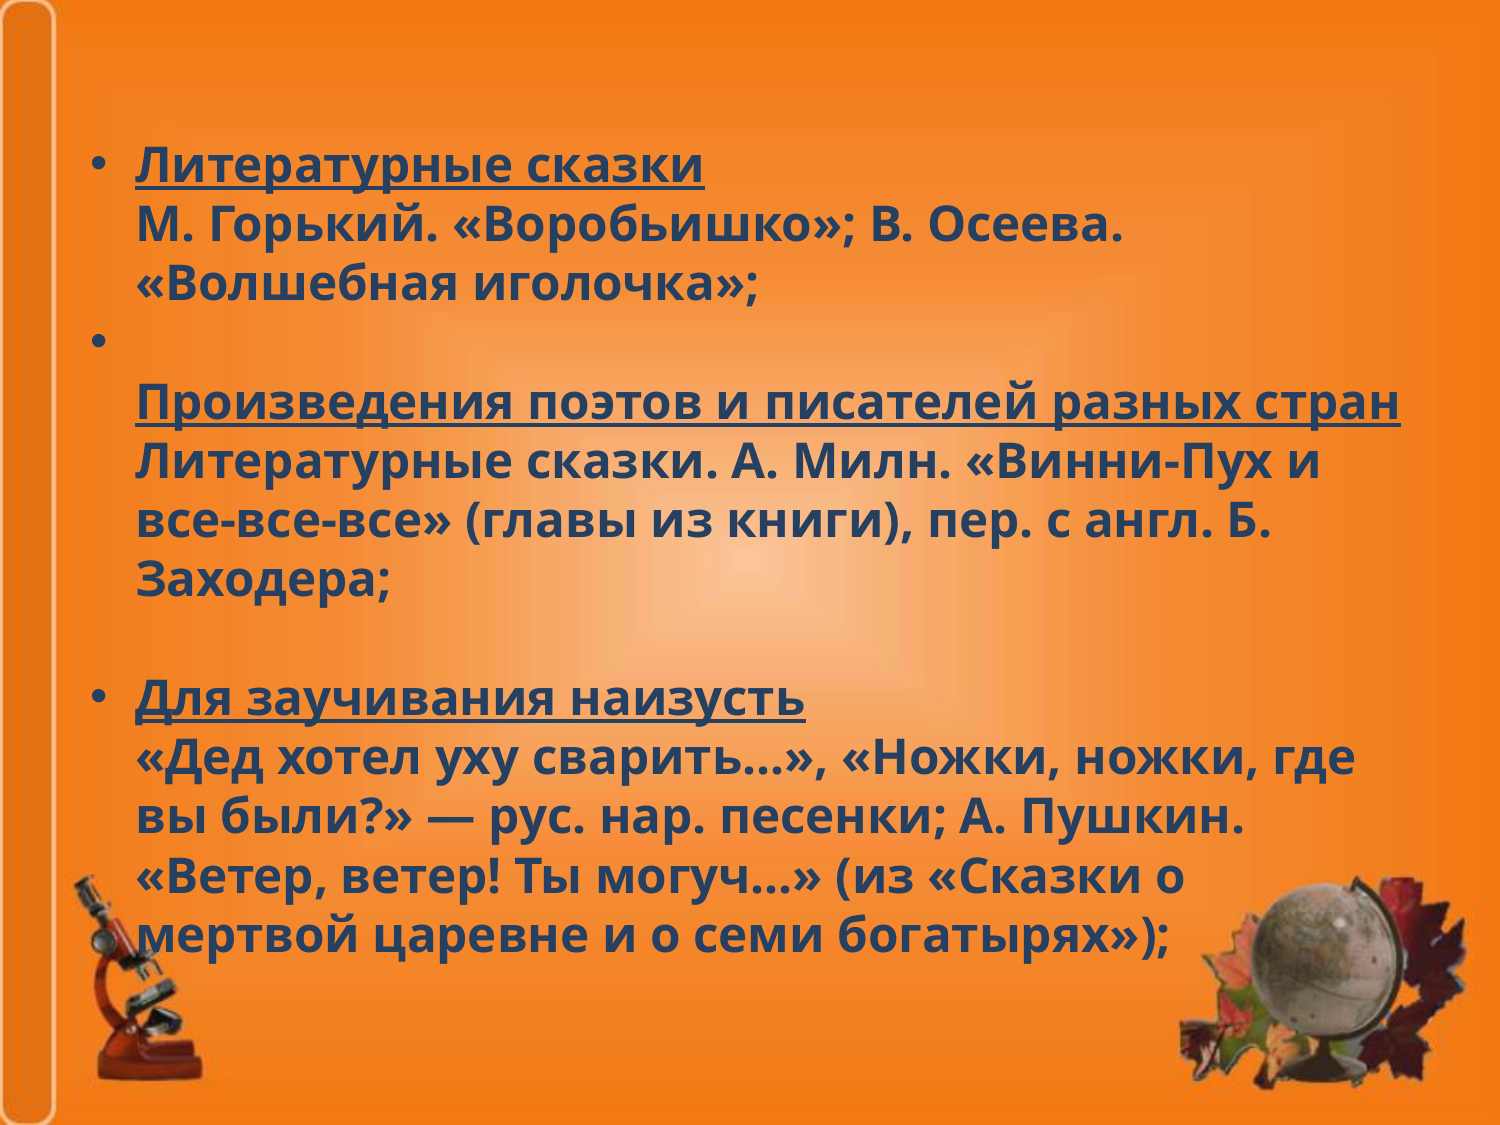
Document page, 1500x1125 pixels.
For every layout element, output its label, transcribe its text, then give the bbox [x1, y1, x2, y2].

picture [0, 0, 1500, 1125]
list Литературные сказки М. Горький. «Воробьишко»; В. Осеева. «Волшебная иголочка»; Произведения поэтов и писателей разных стран Литературные сказки. А. Милн. «Винни-Пух и все-все-все» (главы из книги), пер. с англ. Б. Заходера; Для заучивания наизусть «Дед хотел уху сварить...», «Ножки, ножки, где вы были?» — рус. нар. песенки; А. Пушкин. «Ветер, ветер! Ты могуч...» (из «Сказки о мертвой царевне и о семи богатырях»); [75, 125, 1425, 1005]
